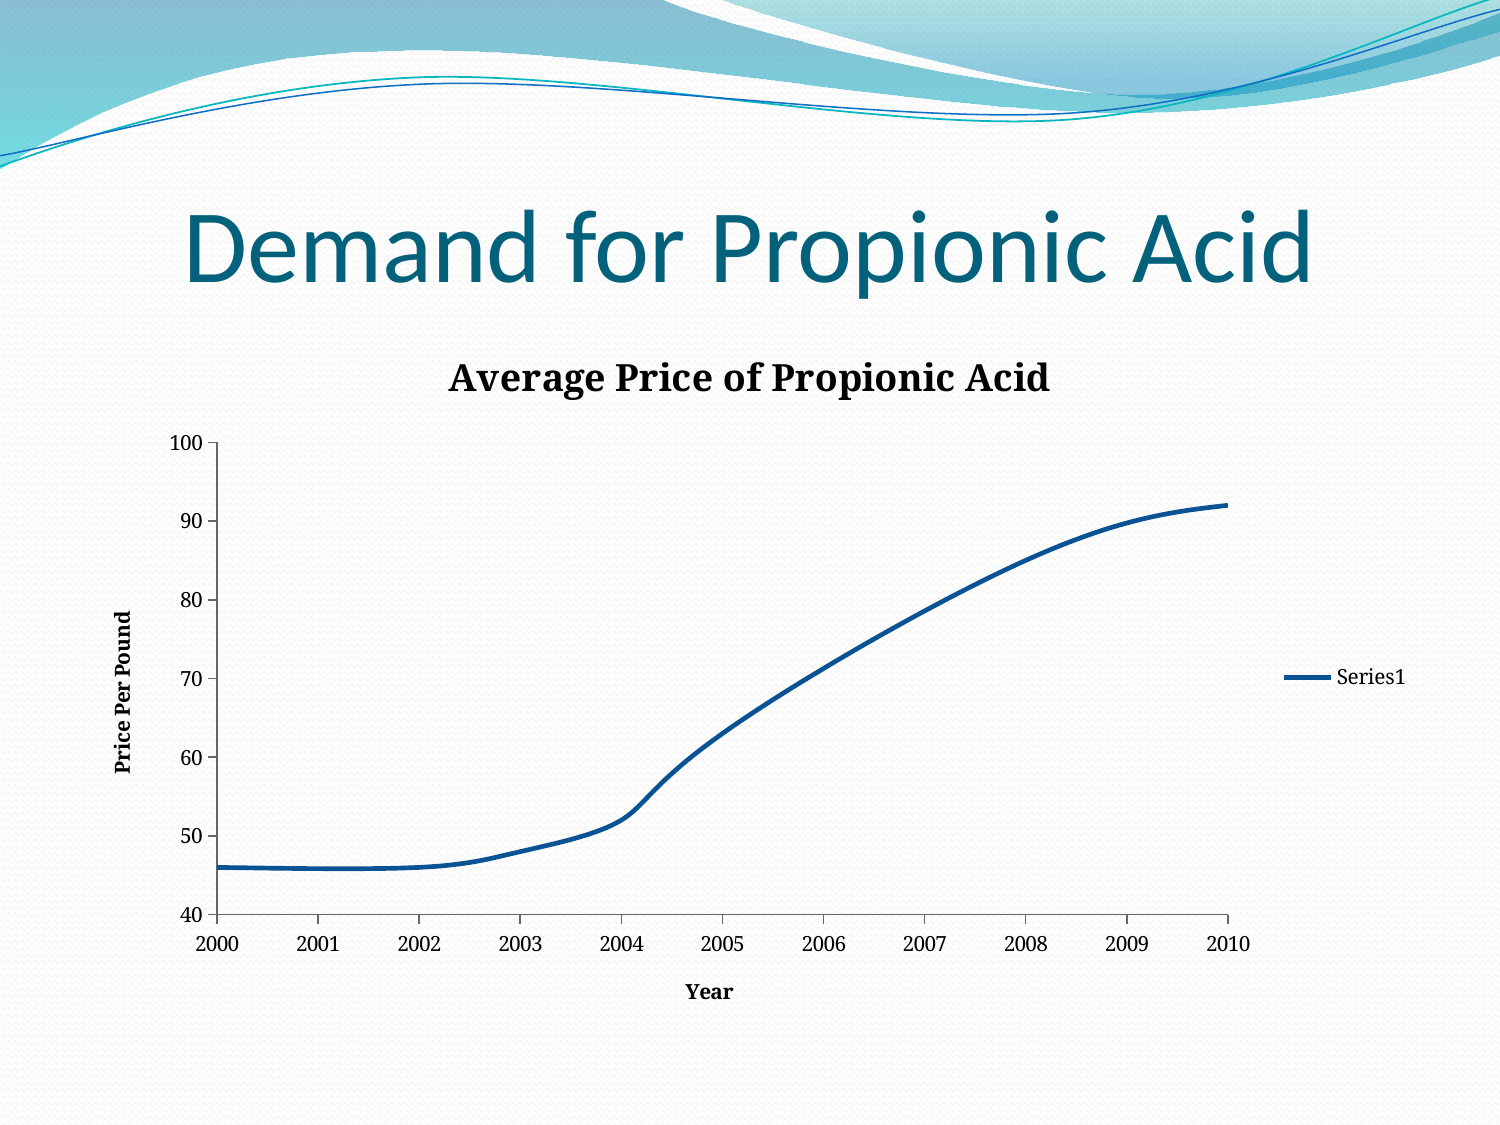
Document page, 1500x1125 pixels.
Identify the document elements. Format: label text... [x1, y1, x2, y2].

chart [74, 317, 1426, 1038]
title Demand for Propionic Acid [75, 115, 1425, 303]
